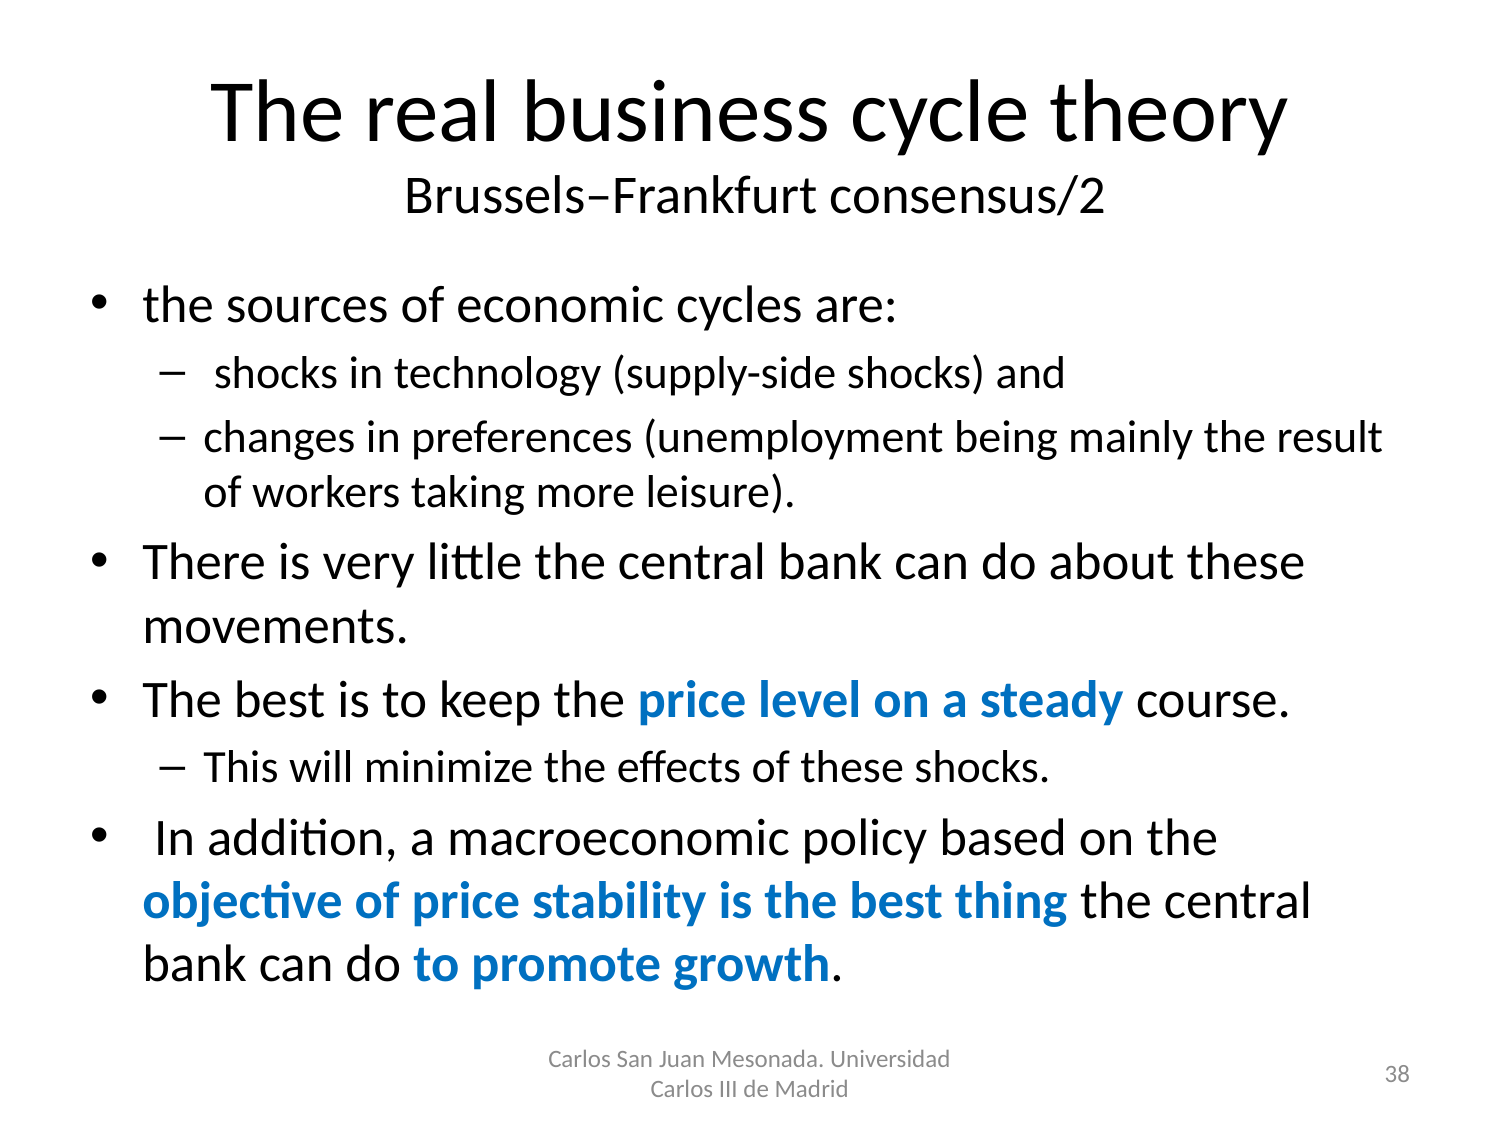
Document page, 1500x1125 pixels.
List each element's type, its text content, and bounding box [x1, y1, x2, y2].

slide_number 38 [1074, 1042, 1425, 1103]
footer Carlos San Juan Mesonada. Universidad Carlos III de Madrid [512, 1042, 988, 1103]
list the sources of economic cycles are: shocks in technology (supply-side shocks) and changes in preferences (unemployment being mainly the result of workers taking more leisure). There is very little the central bank can do about these movements. The best is to keep the price level on a steady course. This will minimize the effects of these shocks. In addition, a macroeconomic policy based on the objective of price stability is the best thing the central bank can do to promote growth. [74, 262, 1426, 1006]
title The real business cycle theory Brussels–Frankfurt consensus/2 [74, 44, 1426, 233]
